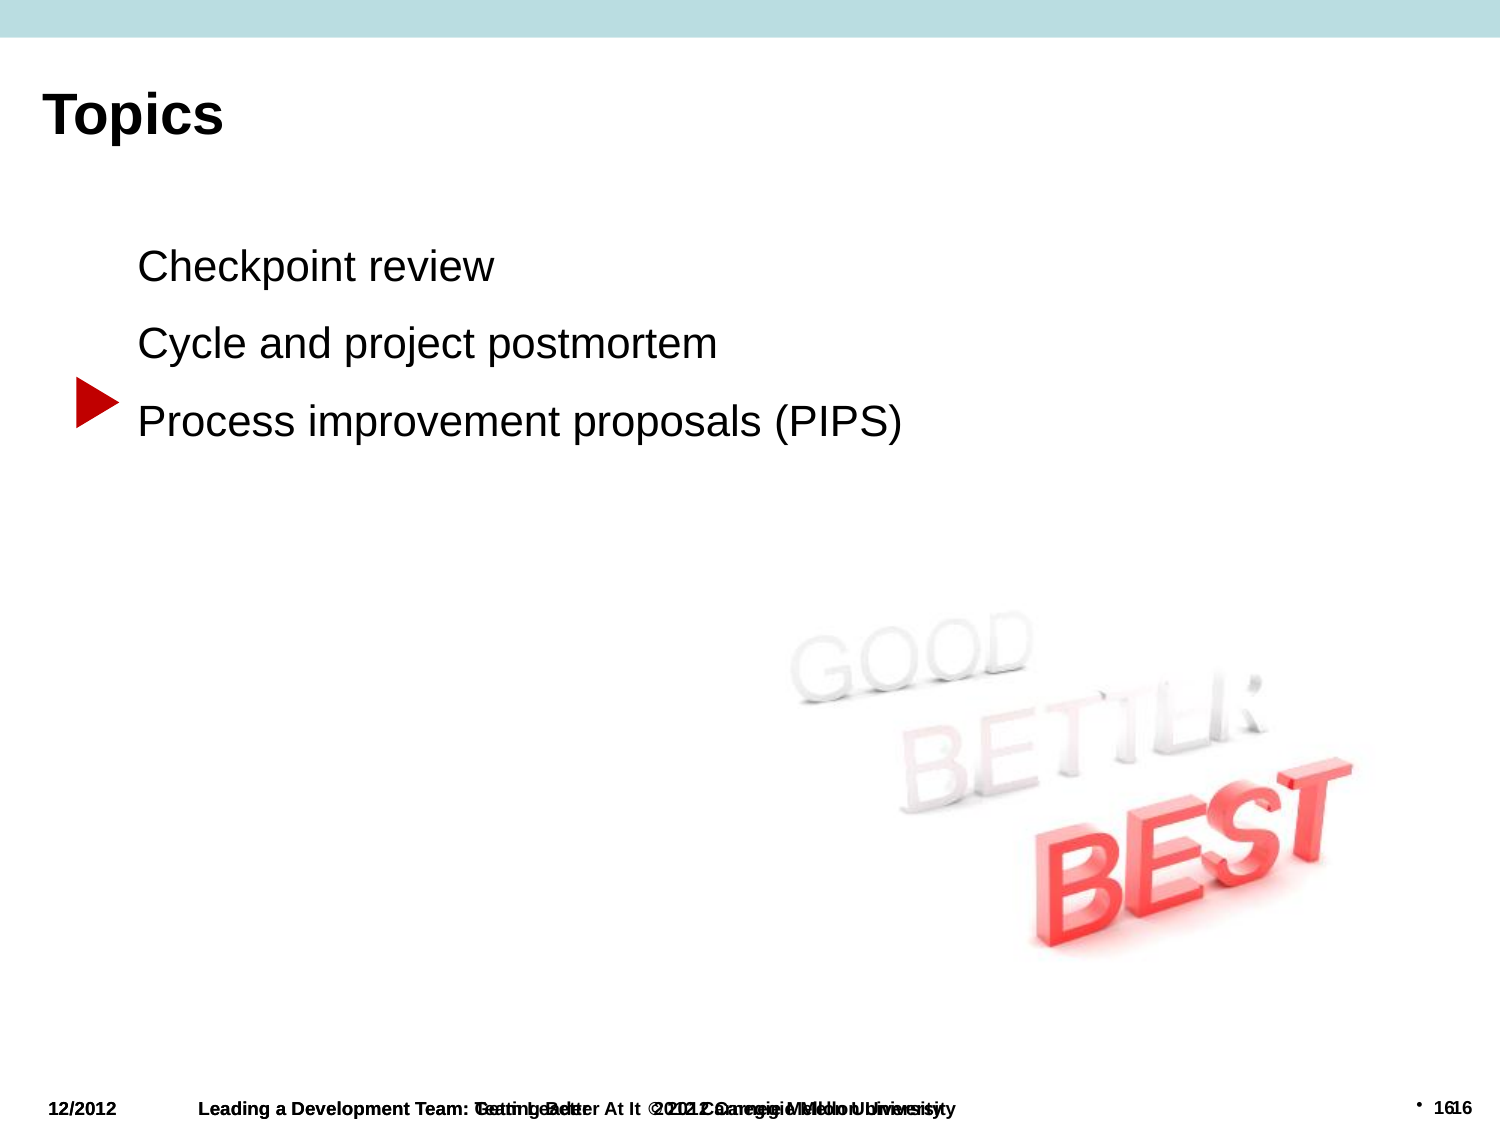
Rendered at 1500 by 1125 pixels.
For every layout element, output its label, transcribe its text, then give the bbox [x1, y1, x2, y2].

list Checkpoint review Cycle and project postmortem Process improvement proposals (PIPS) [137, 237, 1275, 1000]
picture [749, 576, 1388, 1001]
title Topics [42, 89, 1438, 147]
text_box [76, 376, 120, 429]
